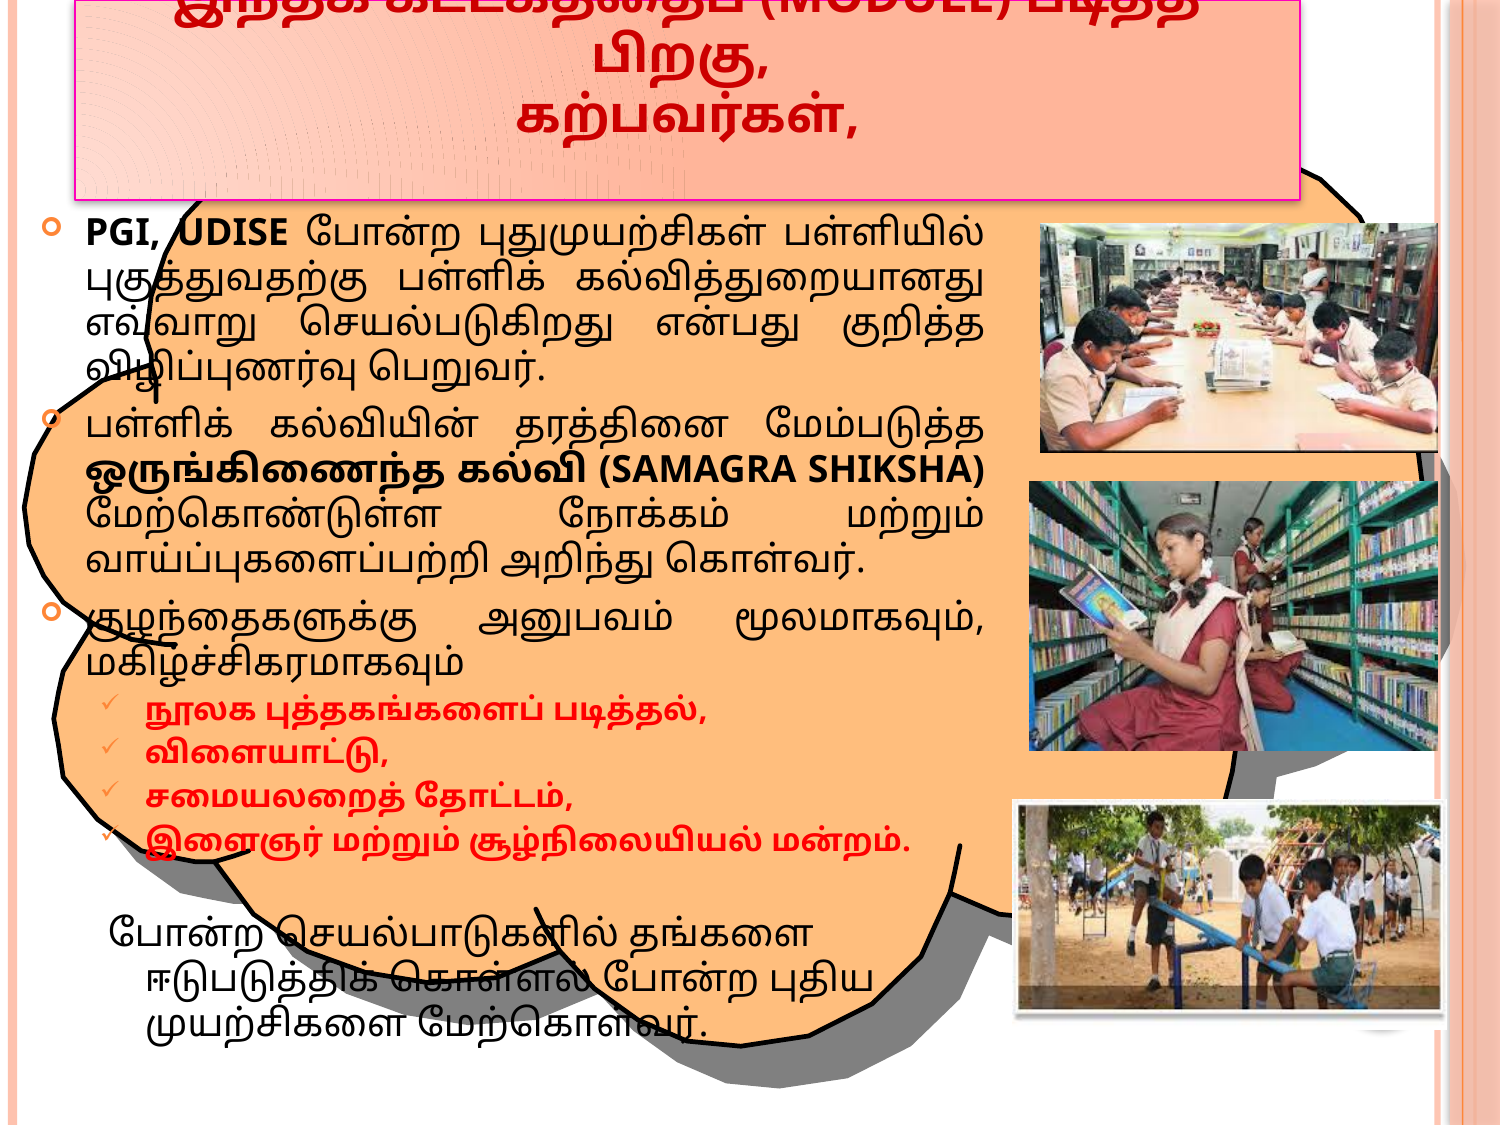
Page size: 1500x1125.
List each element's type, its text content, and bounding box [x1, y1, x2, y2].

picture [1028, 481, 1438, 752]
title இந்தக் கட்டகத்தைப் (MODULE) படித்த பிறகு, கற்பவர்கள், [74, 0, 1301, 201]
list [1039, 222, 1438, 453]
list PGI, UDISE போன்ற புதுமுயற்சிகள் பள்ளியில் புகுத்துவதற்கு பள்ளிக் கல்வித்துறையானது எவ்வாறு செயல்படுகிறது என்பது குறித்த விழிப்புணர்வு பெறுவர். பள்ளிக் கல்வியின் தரத்தினை மேம்படுத்த ஒருங்கிணைந்த கல்வி (SAMAGRA SHIKSHA) மேற்கொண்டுள்ள நோக்கம் மற்றும் வாய்ப்புகளைப்பற்றி அறிந்து கொள்வர். குழந்தைகளுக்கு அனுபவம் மூலமாகவும், மகிழ்ச்சிகரமாகவும் நூலக புத்தகங்களைப் படித்தல், விளையாட்டு, சமையலறைத் தோட்டம், இளைஞர் மற்றும் சூழ்நிலையியல் மன்றம். போன்ற செயல்பாடுகளில் தங்களை ஈடுபடுத்திக் கொள்ளல் போன்ற புதிய முயற்சிகளை மேற்கொள்வர். [24, 200, 1000, 1038]
picture [1011, 799, 1448, 1031]
